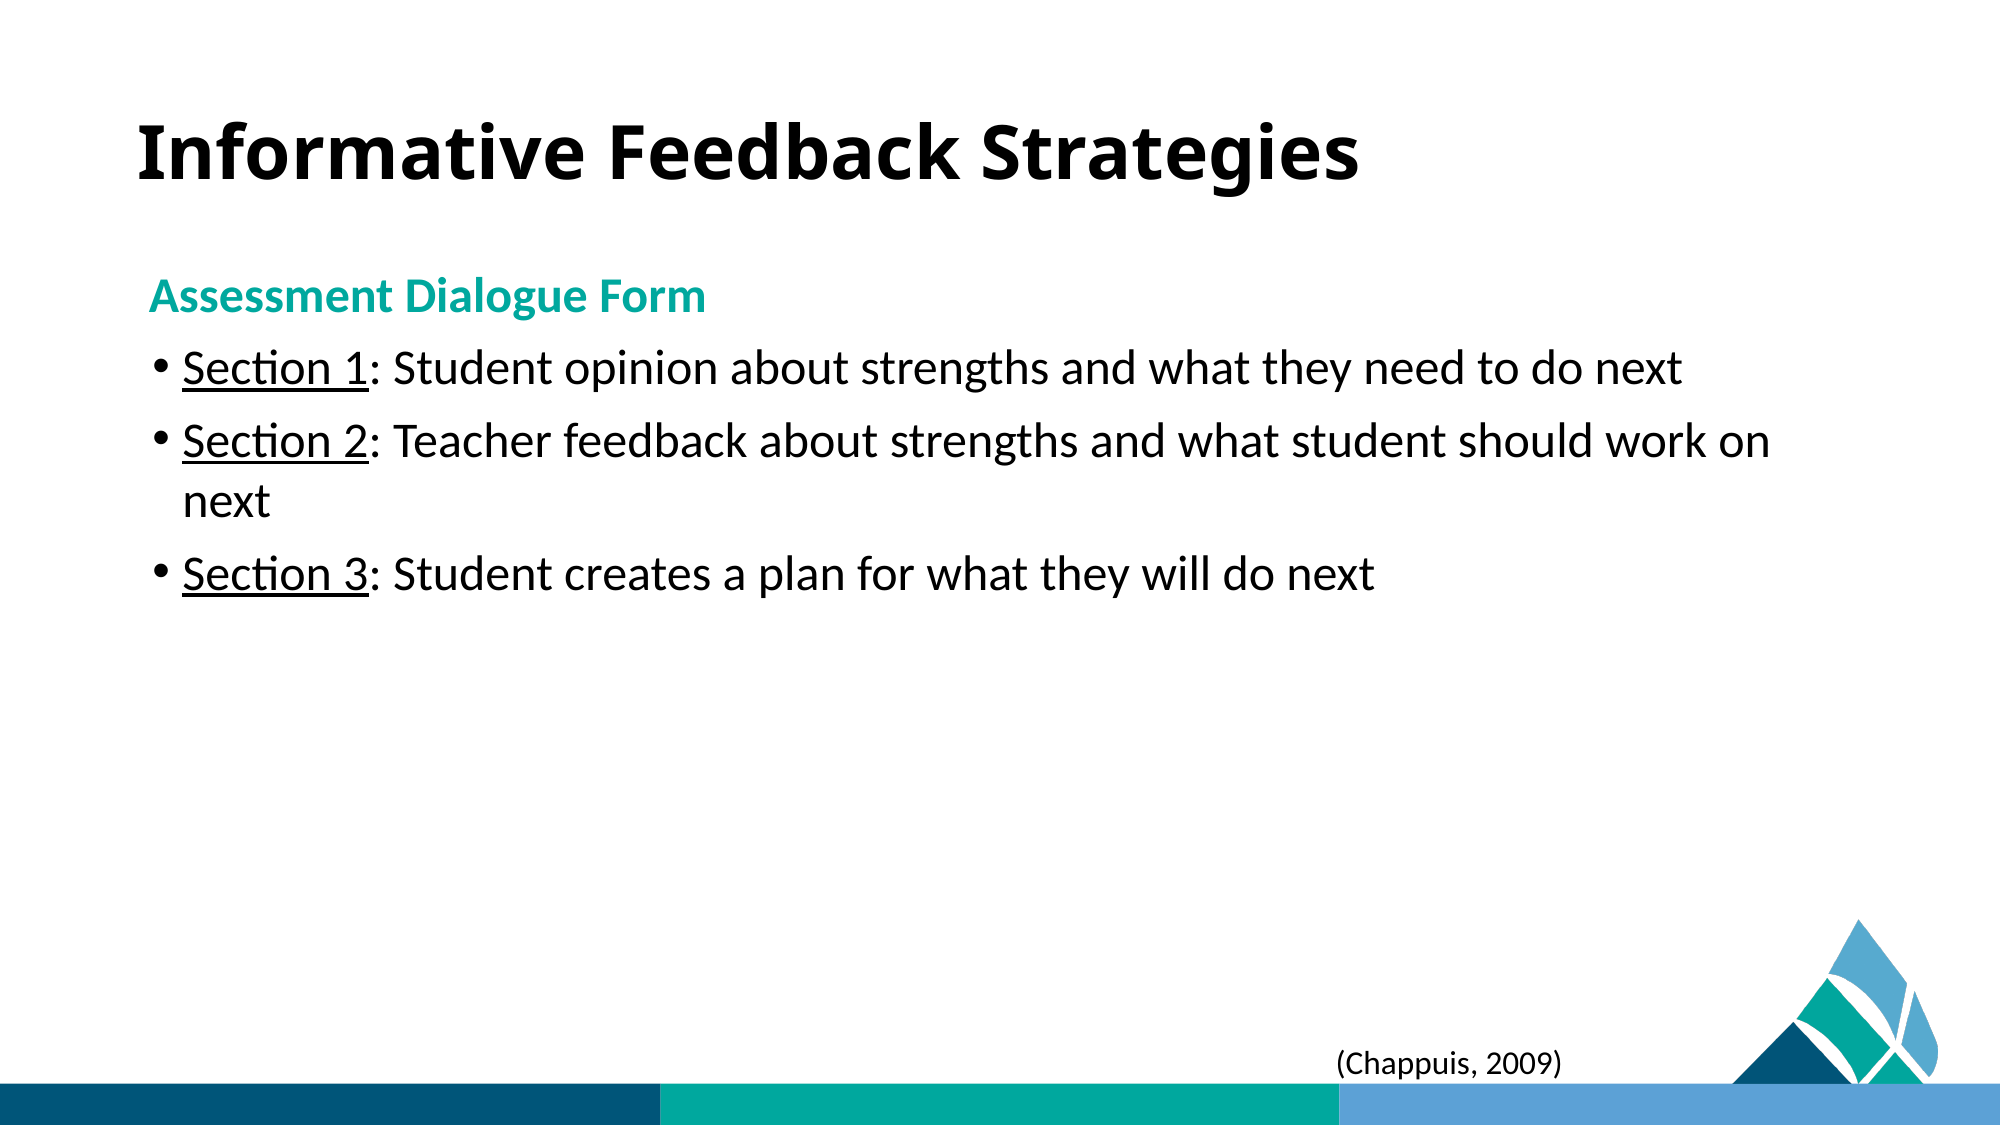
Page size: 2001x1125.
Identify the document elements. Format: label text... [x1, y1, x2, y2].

text_box (Chappuis, 2009) [1320, 1033, 1974, 1089]
list Assessment Dialogue Form Section 1: Student opinion about strengths and what they need to do next Section 2: Teacher feedback about strengths and what student should work on next Section 3: Student creates a plan for what they will do next [137, 262, 1863, 931]
title Informative Feedback Strategies [137, 59, 1863, 240]
picture [1732, 919, 1938, 1033]
